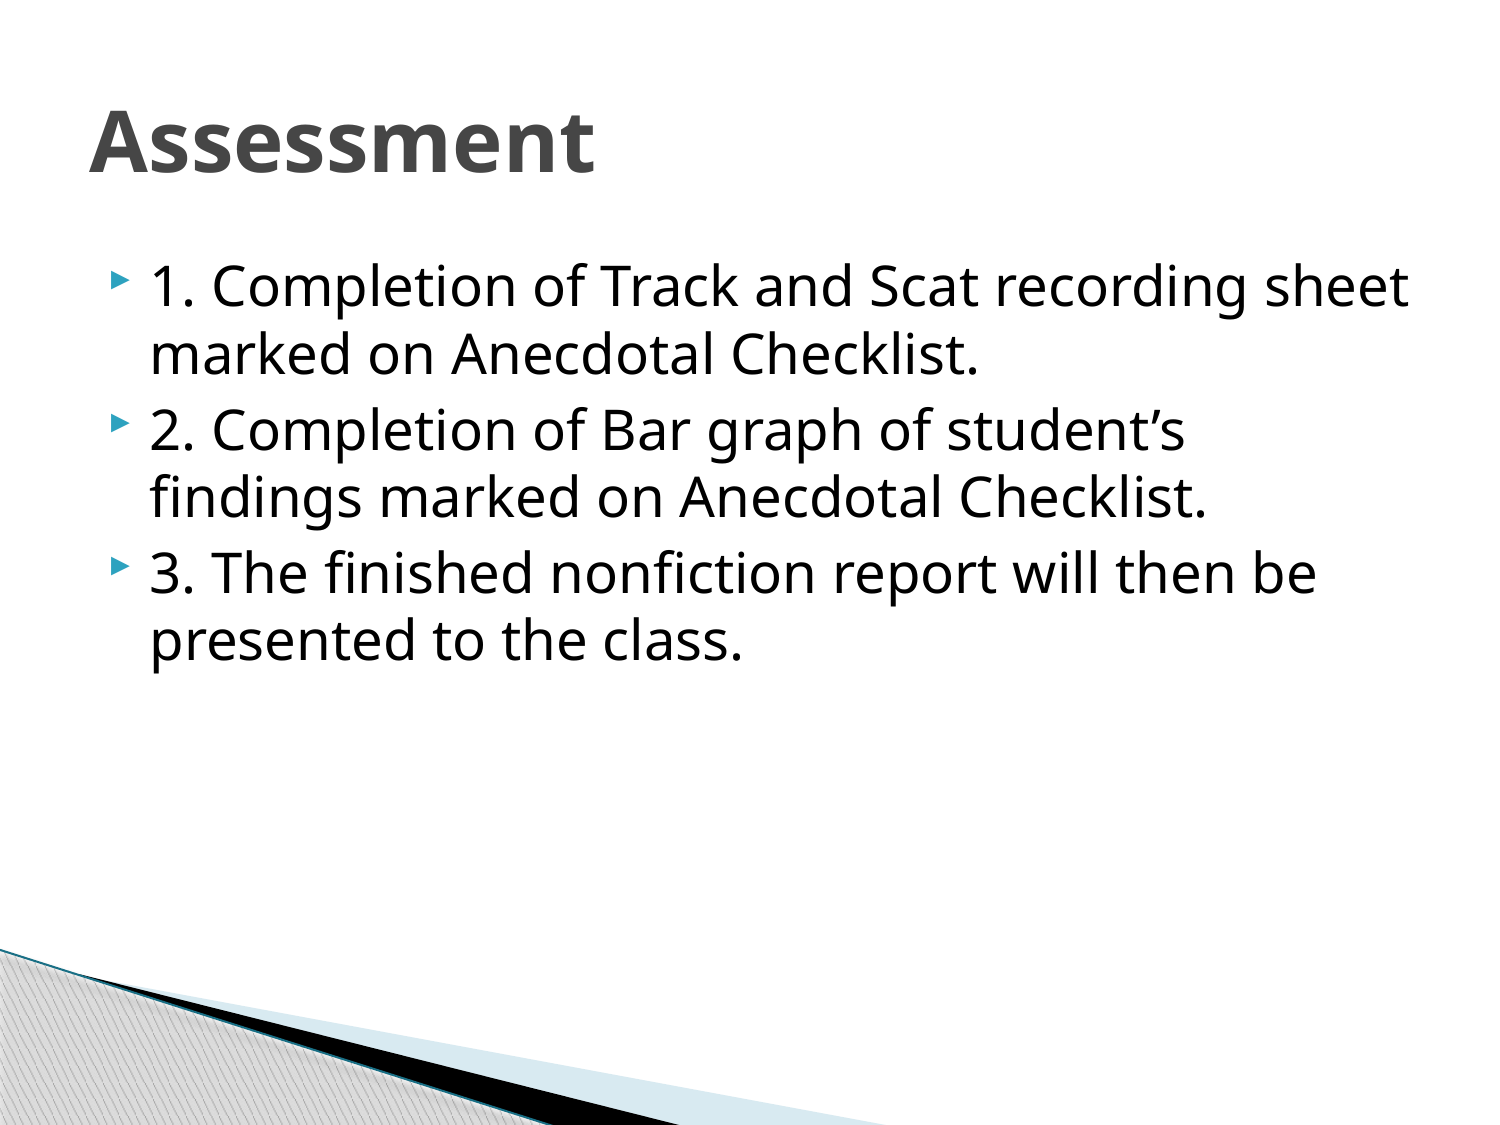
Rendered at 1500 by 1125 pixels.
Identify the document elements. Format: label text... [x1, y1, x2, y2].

title Assessment [75, 45, 1425, 233]
list 1. Completion of Track and Scat recording sheet marked on Anecdotal Checklist. 2. Completion of Bar graph of student’s findings marked on Anecdotal Checklist. 3. The finished nonfiction report will then be presented to the class. [74, 242, 1426, 986]
